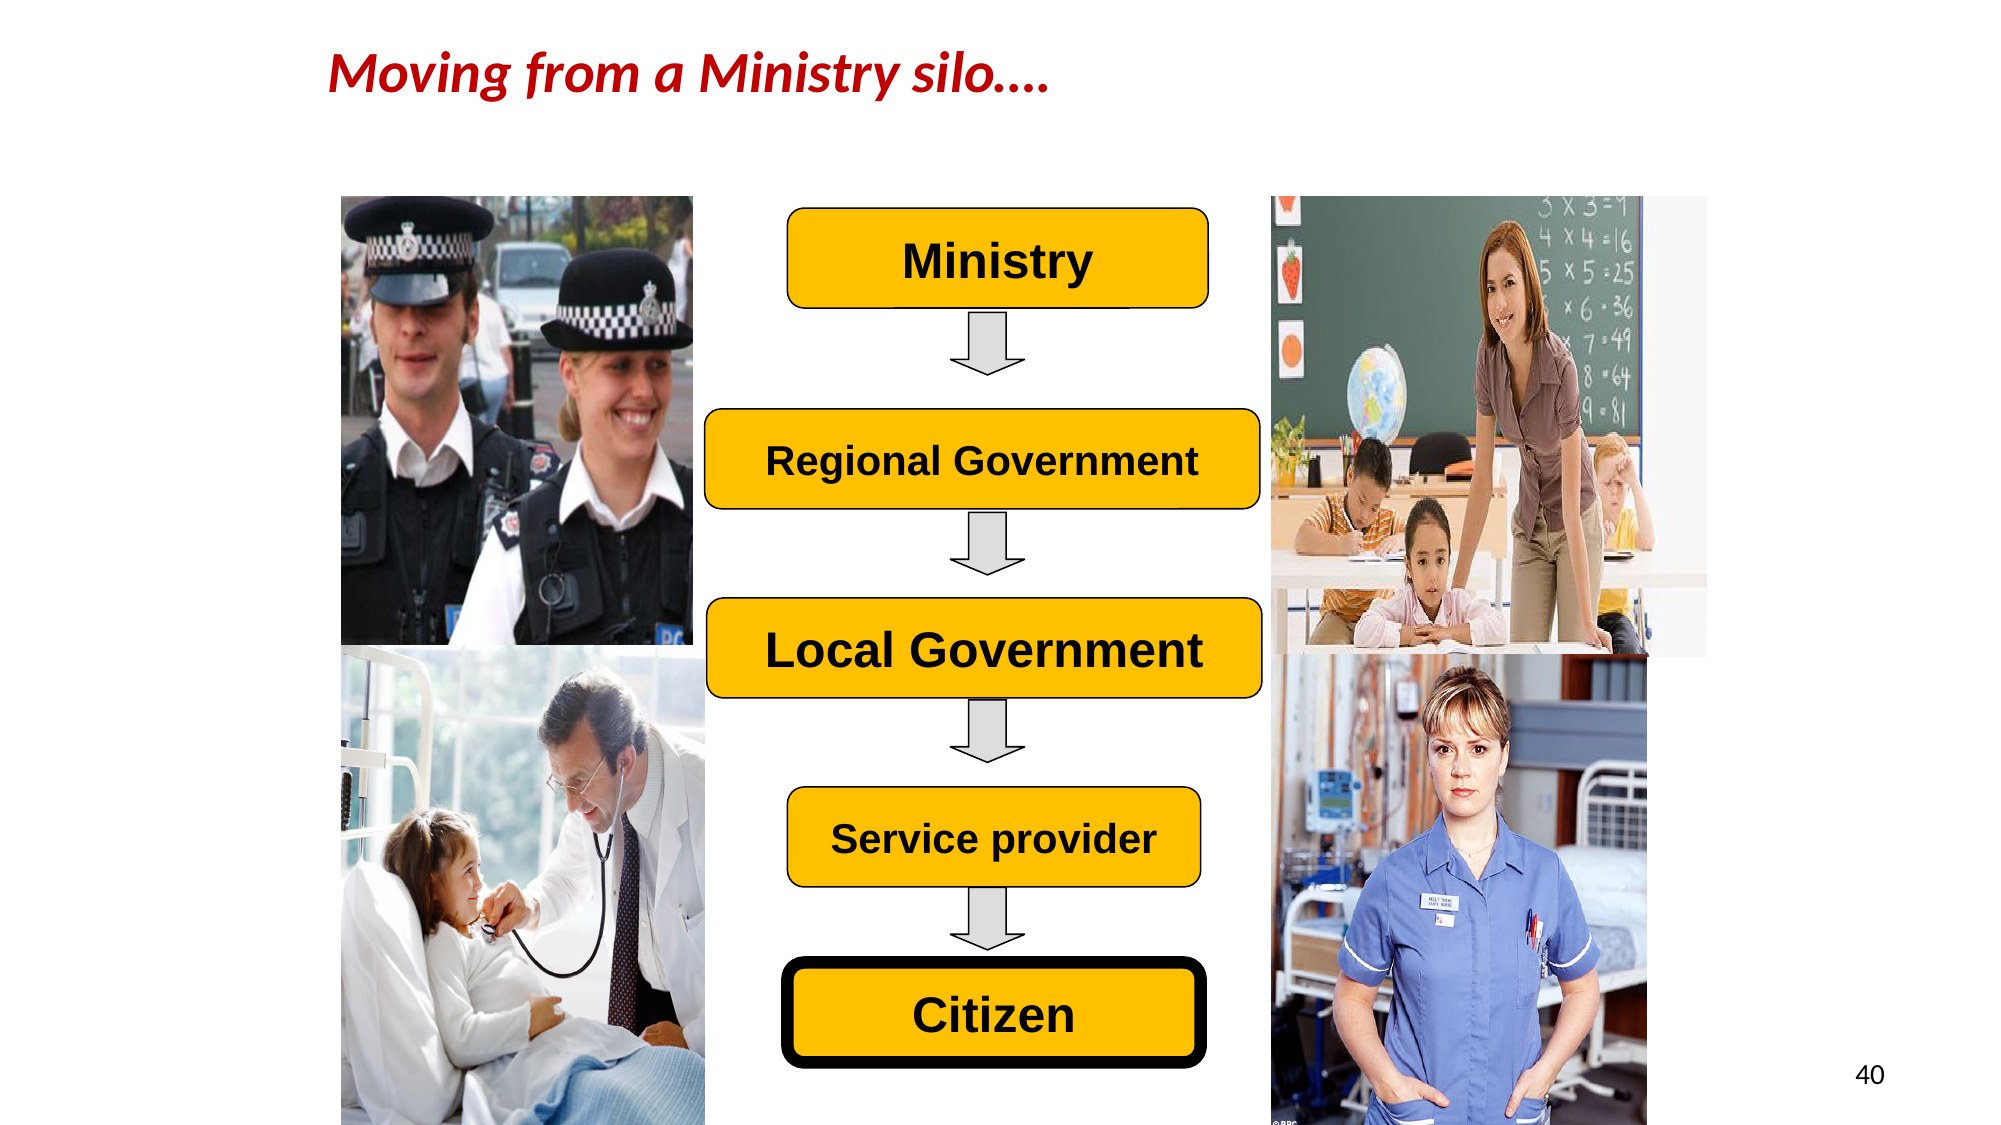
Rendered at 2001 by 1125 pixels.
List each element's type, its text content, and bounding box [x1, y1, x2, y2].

text_box [949, 699, 1025, 763]
text_box Citizen [787, 962, 1201, 1063]
text_box [949, 512, 1025, 575]
picture [341, 196, 705, 1125]
text_box Regional Government [704, 408, 1260, 509]
slide_number 40 [1651, 1042, 1900, 1103]
text_box Ministry [787, 208, 1209, 309]
text_box [949, 312, 1025, 375]
text_box Service provider [787, 786, 1201, 887]
text_box [949, 887, 1025, 950]
text_box Local Government [706, 597, 1262, 698]
title Moving from a Ministry silo…. [312, 0, 1663, 163]
picture [1271, 196, 1708, 1125]
